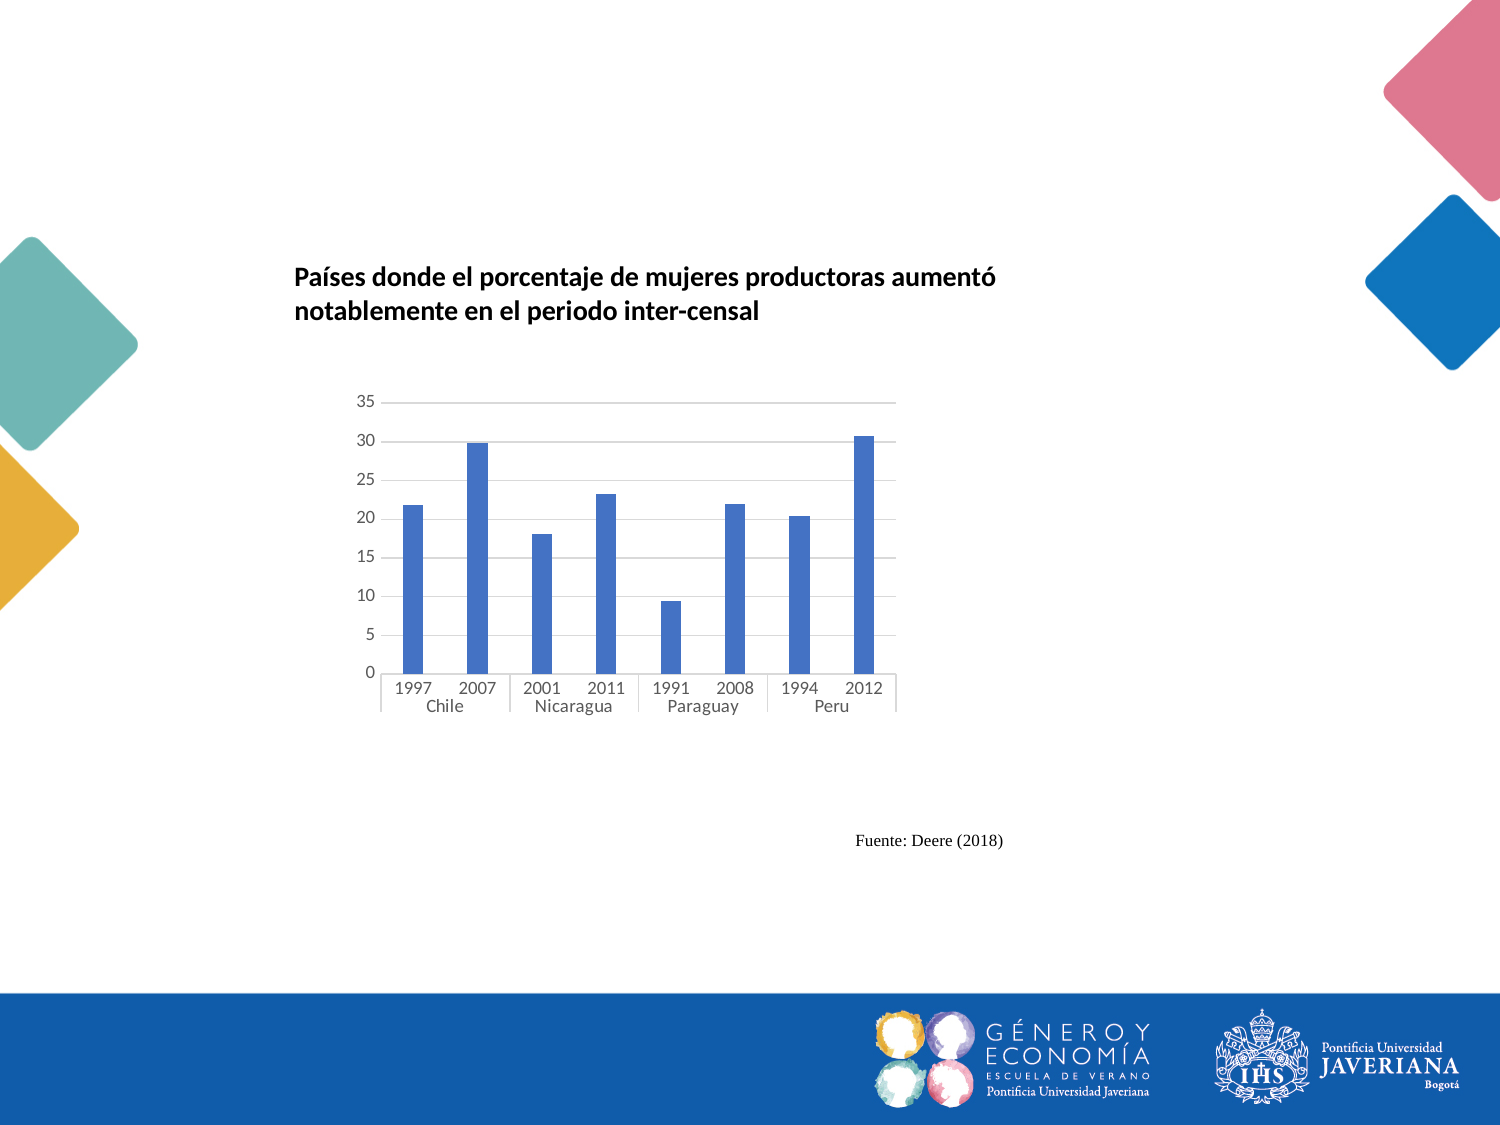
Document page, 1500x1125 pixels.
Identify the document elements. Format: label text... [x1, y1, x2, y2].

chart [344, 387, 908, 725]
text_box Fuente: Deere (2018) [844, 824, 1332, 856]
picture [0, 0, 1500, 1125]
text_box Países donde el porcentaje de mujeres productoras aumentó notablemente en el periodo inter-censal [279, 250, 1027, 333]
